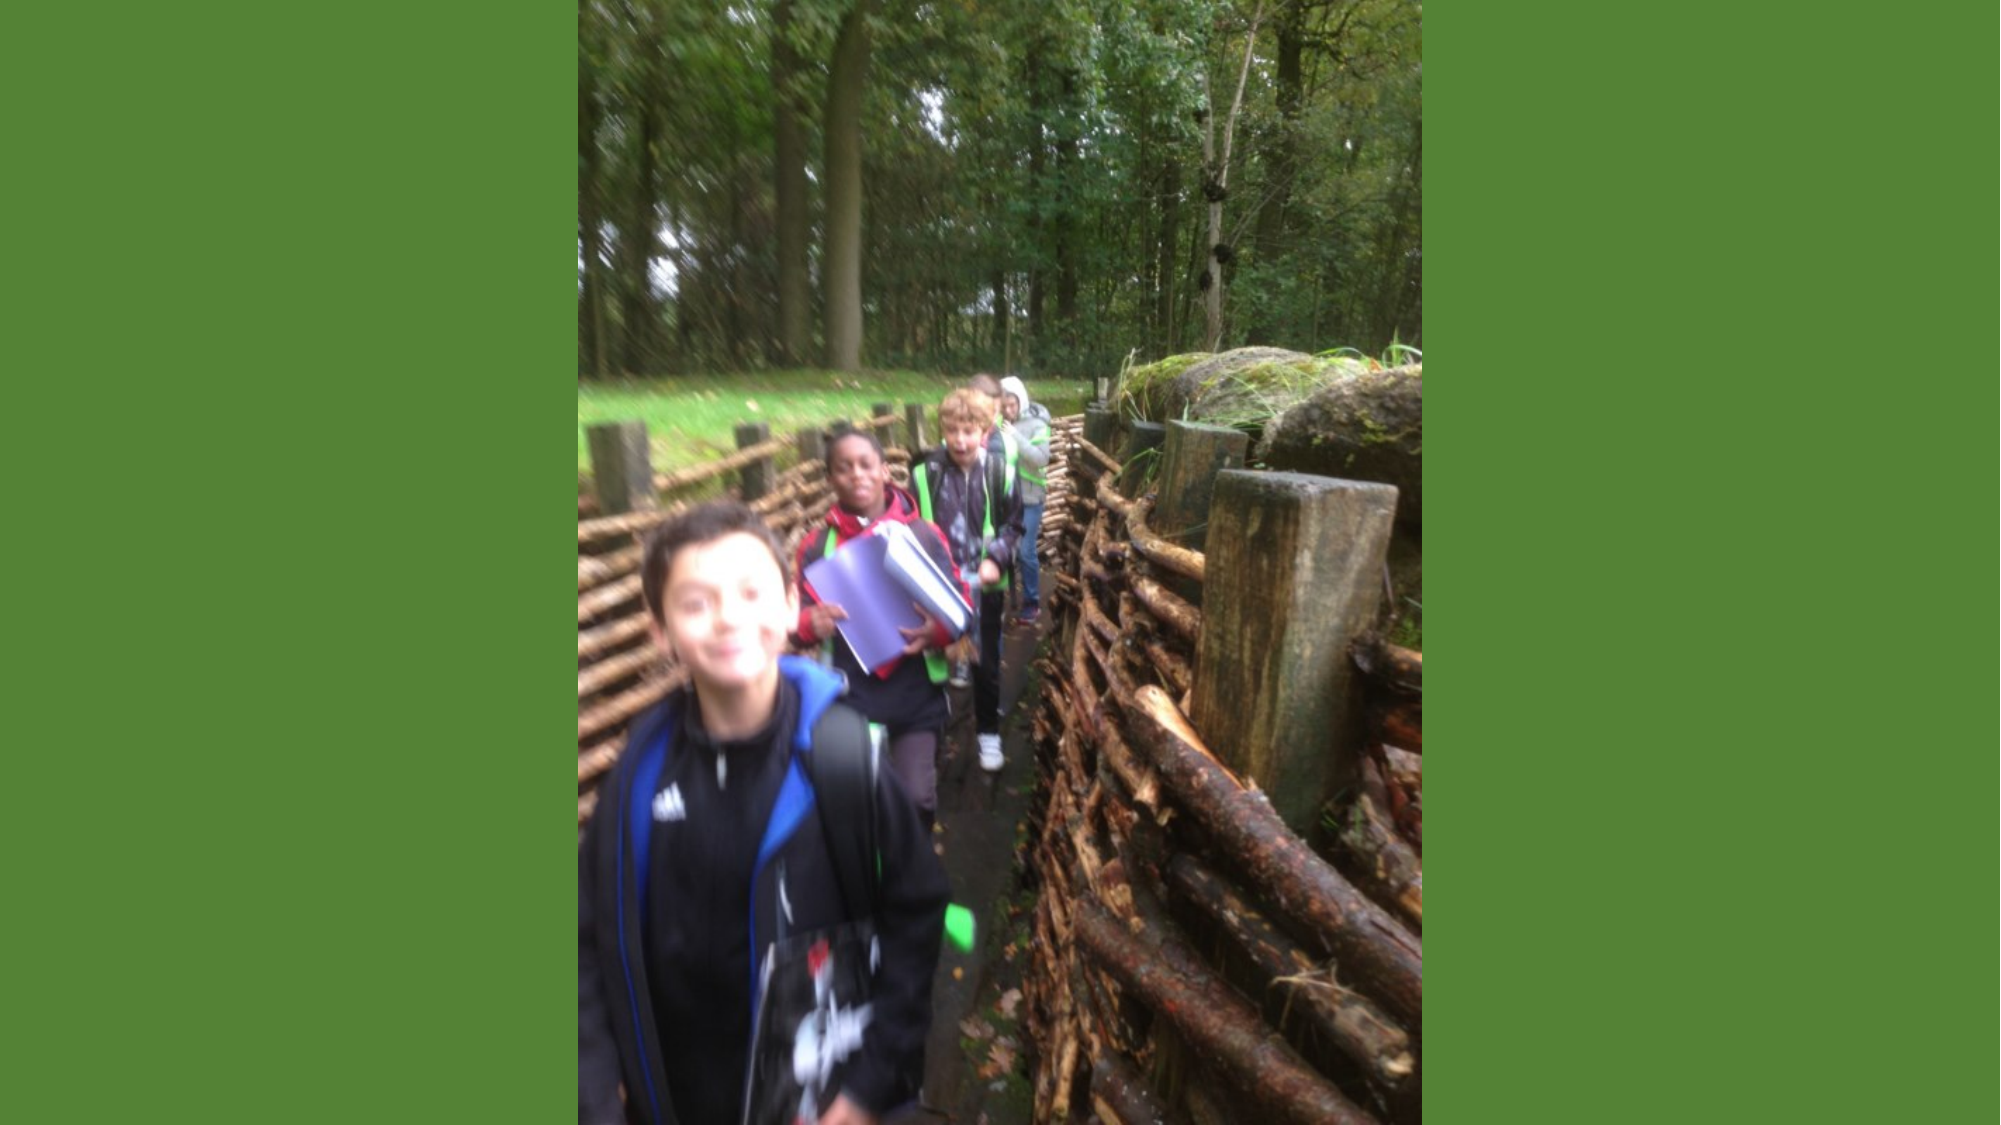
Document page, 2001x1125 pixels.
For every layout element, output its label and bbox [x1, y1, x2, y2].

picture [578, 0, 1422, 1125]
